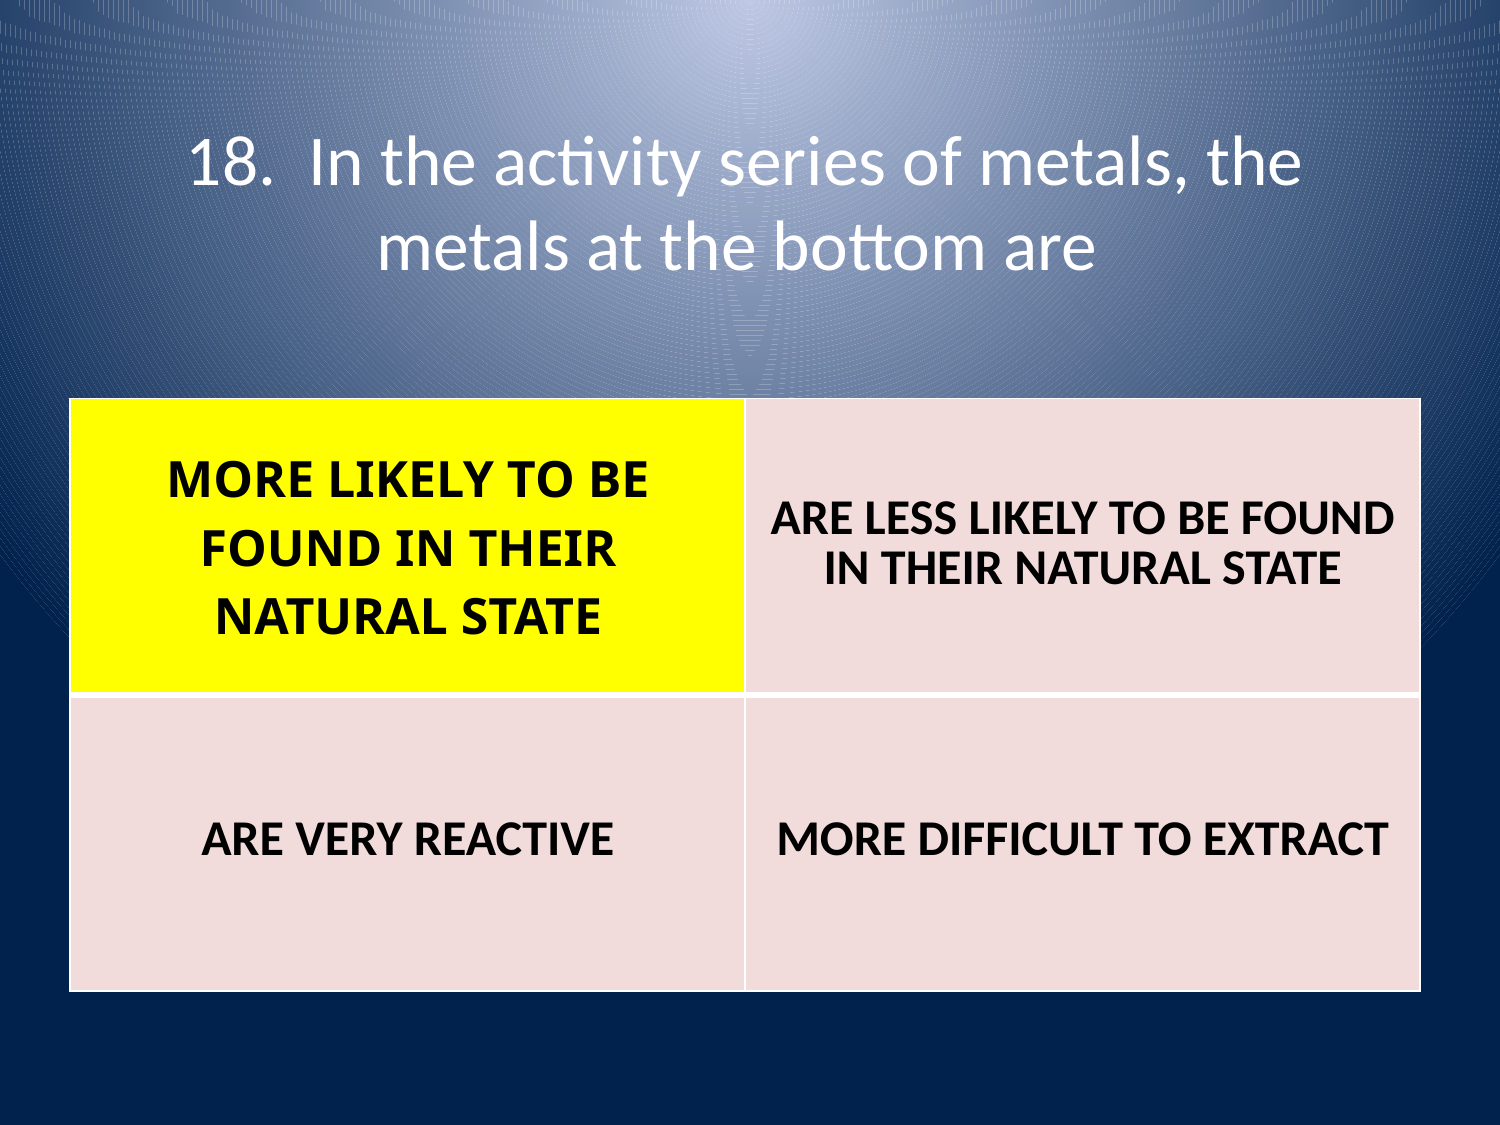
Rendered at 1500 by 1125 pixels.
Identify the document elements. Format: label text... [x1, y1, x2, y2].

table_cell ARE VERY REACTIVE [71, 698, 744, 990]
table_header MORE LIKELY TO BE FOUND IN THEIR NATURAL STATE [71, 399, 744, 692]
table_header ARE LESS LIKELY TO BE FOUND IN THEIR NATURAL STATE [746, 399, 1419, 692]
table_cell MORE DIFFICULT TO EXTRACT [746, 698, 1419, 990]
title 18. In the activity series of metals, the metals at the bottom are [70, 105, 1421, 293]
